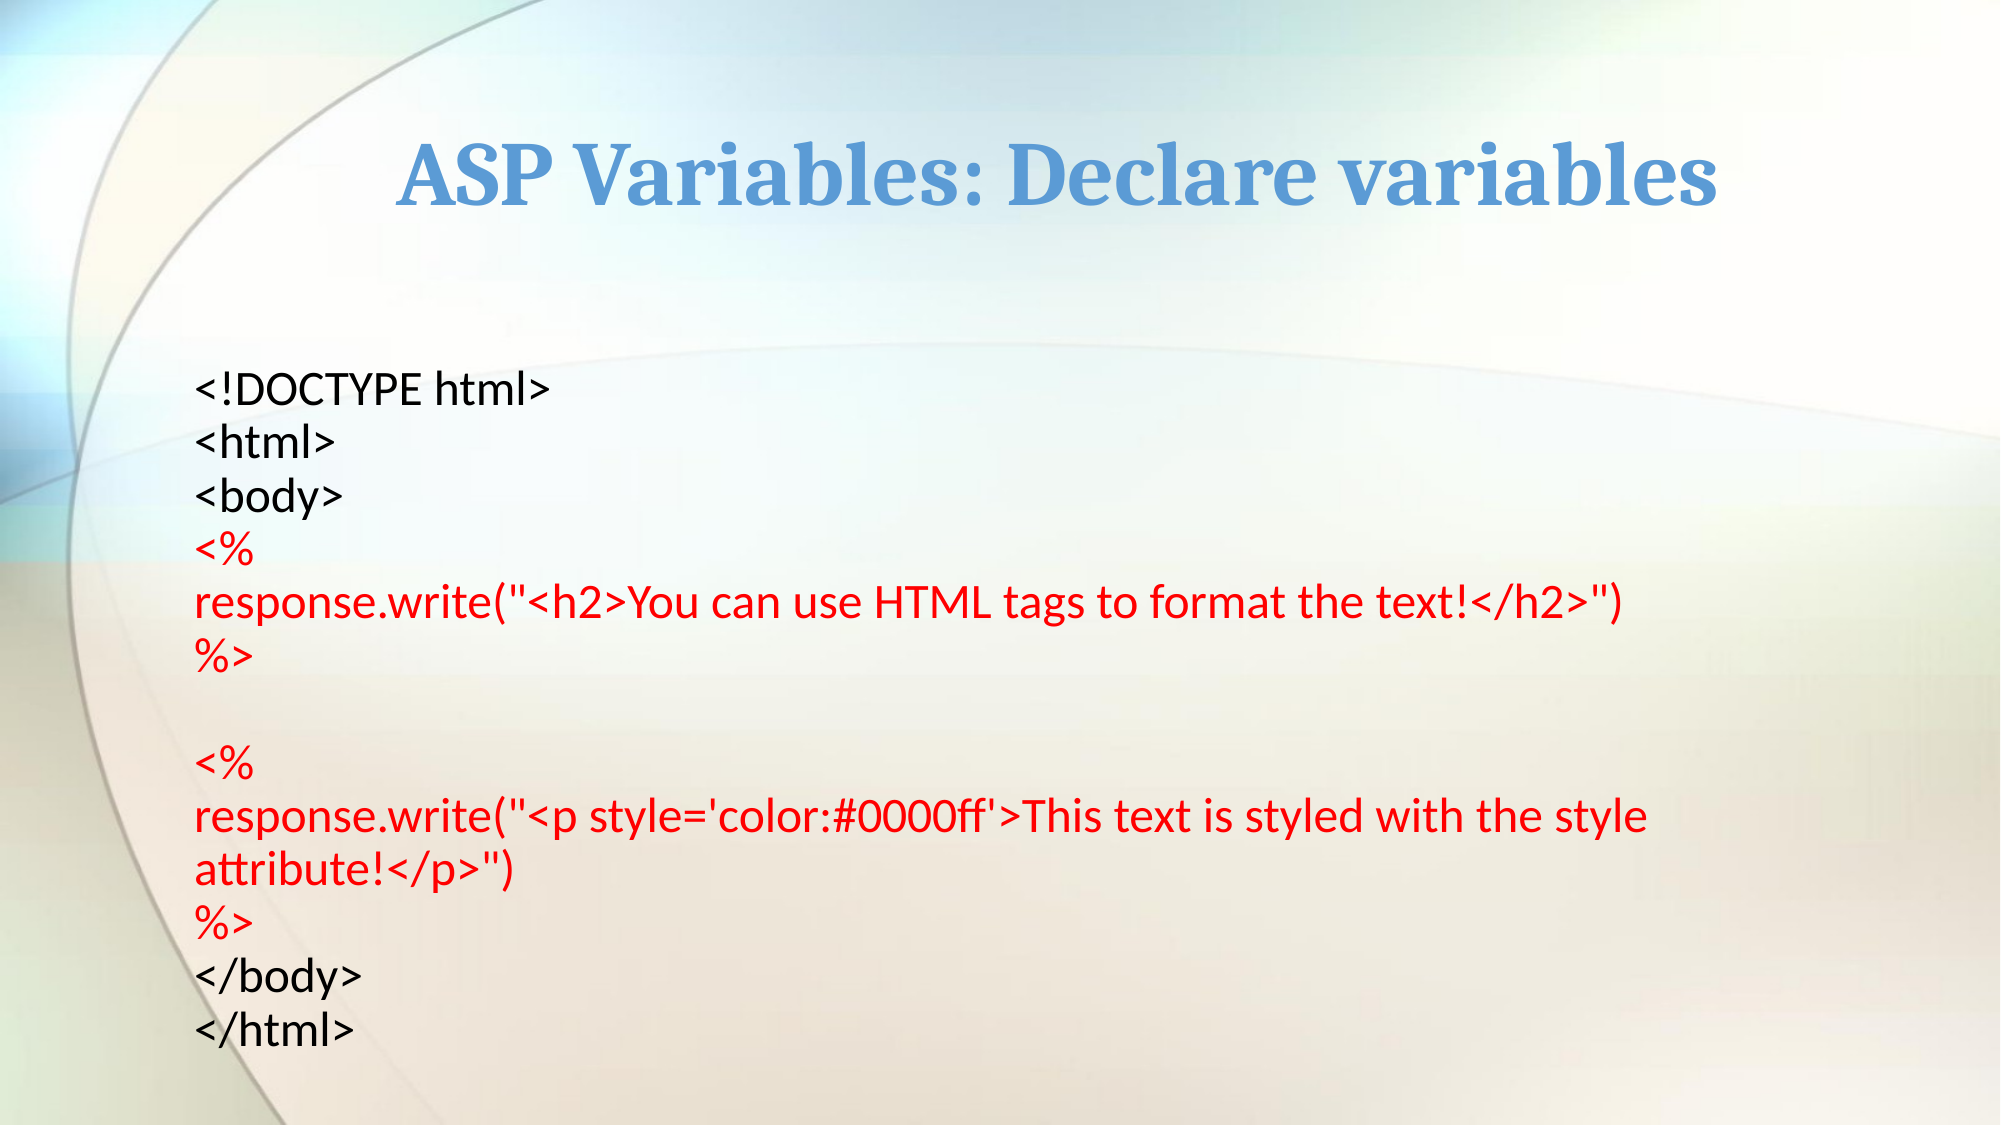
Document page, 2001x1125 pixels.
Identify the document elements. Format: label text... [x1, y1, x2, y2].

list <!DOCTYPE html> <html> <body> <% response.write("<h2>You can use HTML tags to format the text!</h2>") %> <% response.write("<p style='color:#0000ff'>This text is styled with the style attribute!</p>") %> </body> </html> [179, 355, 1786, 1069]
title ASP Variables: Declare variables [381, 59, 1863, 278]
picture [0, 0, 2001, 1125]
